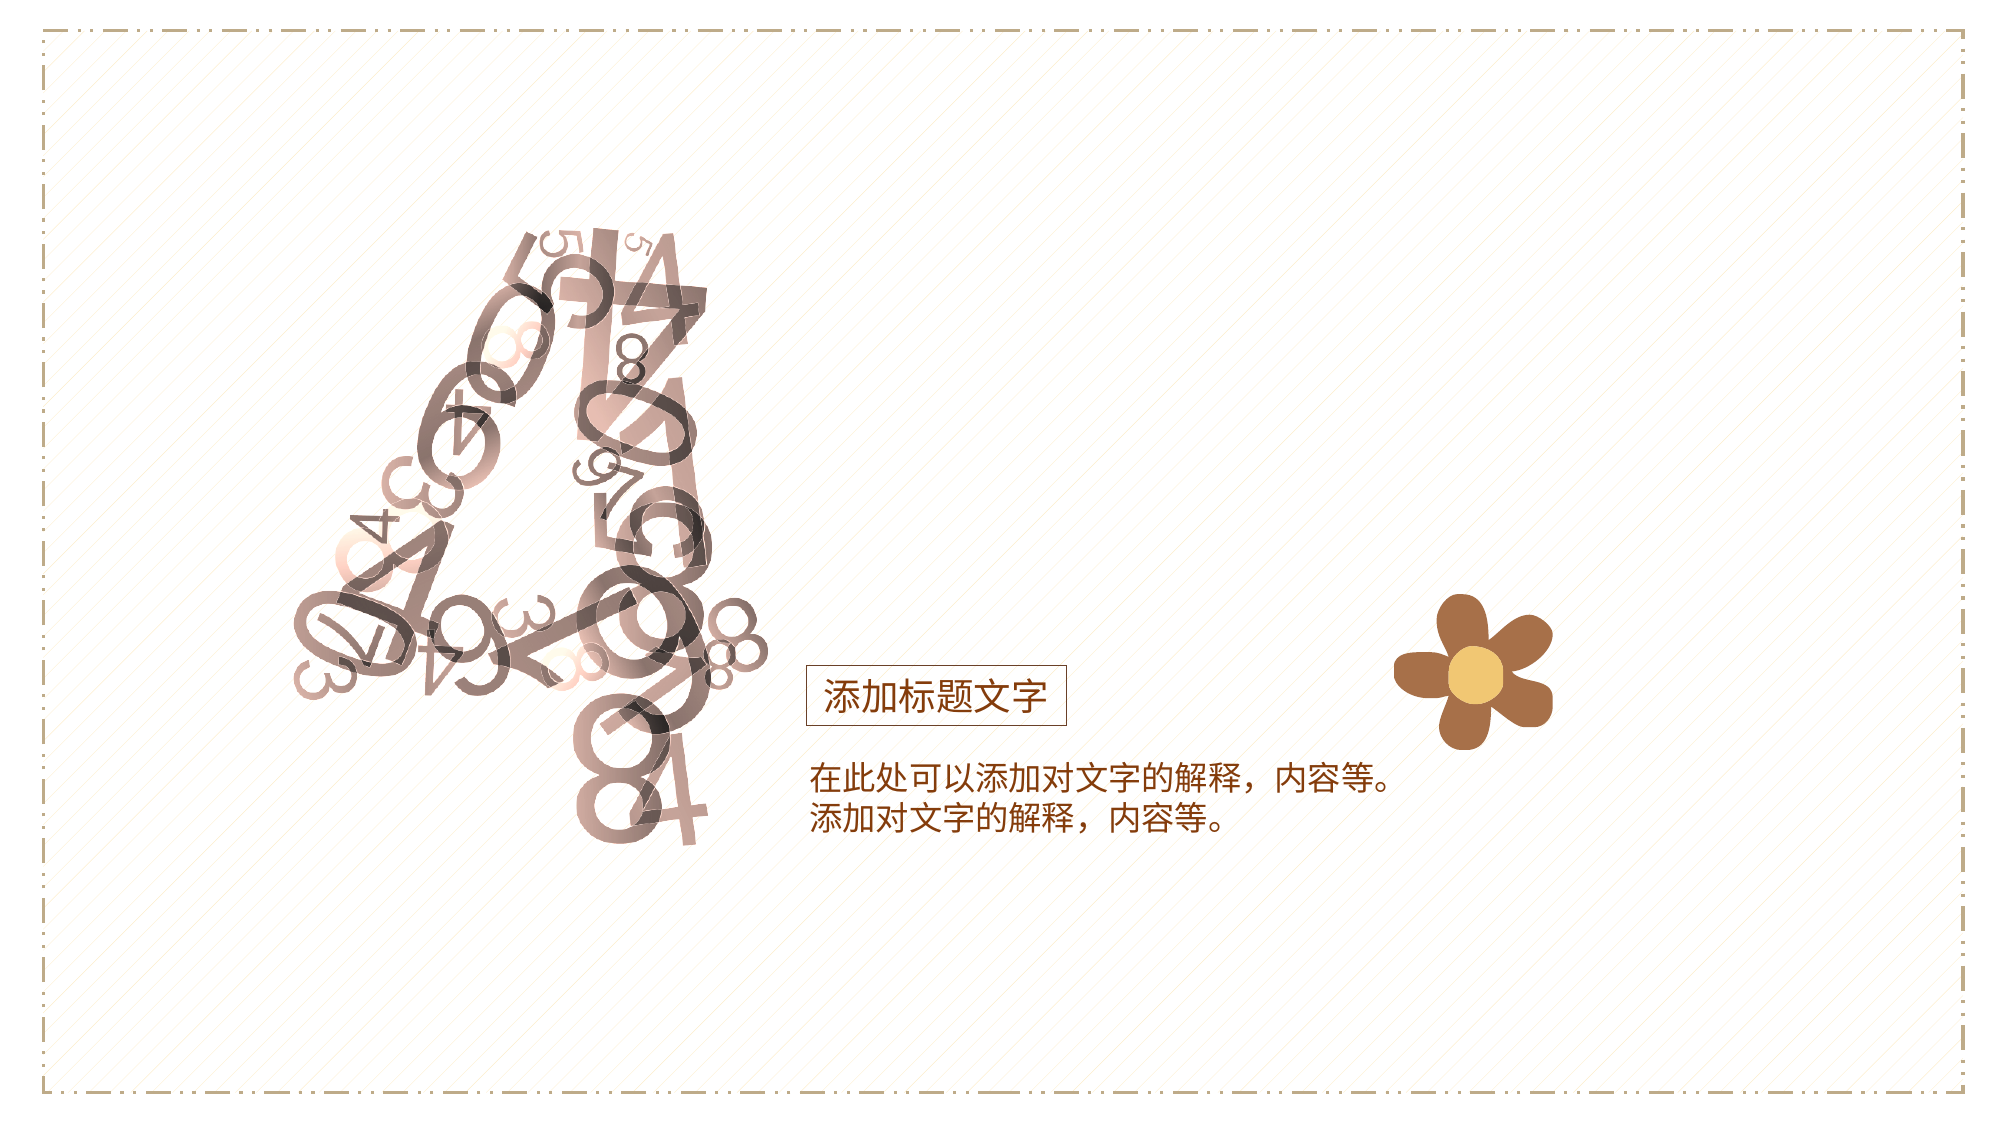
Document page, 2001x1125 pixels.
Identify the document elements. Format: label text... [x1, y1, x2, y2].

picture [293, 227, 768, 846]
text_box [42, 30, 1964, 1094]
picture [1394, 594, 1554, 750]
text_box 在此处可以添加对文字的解释，内容等。 添加对文字的解释，内容等。 [794, 750, 1527, 845]
text_box 添加标题文字 [806, 665, 1067, 726]
